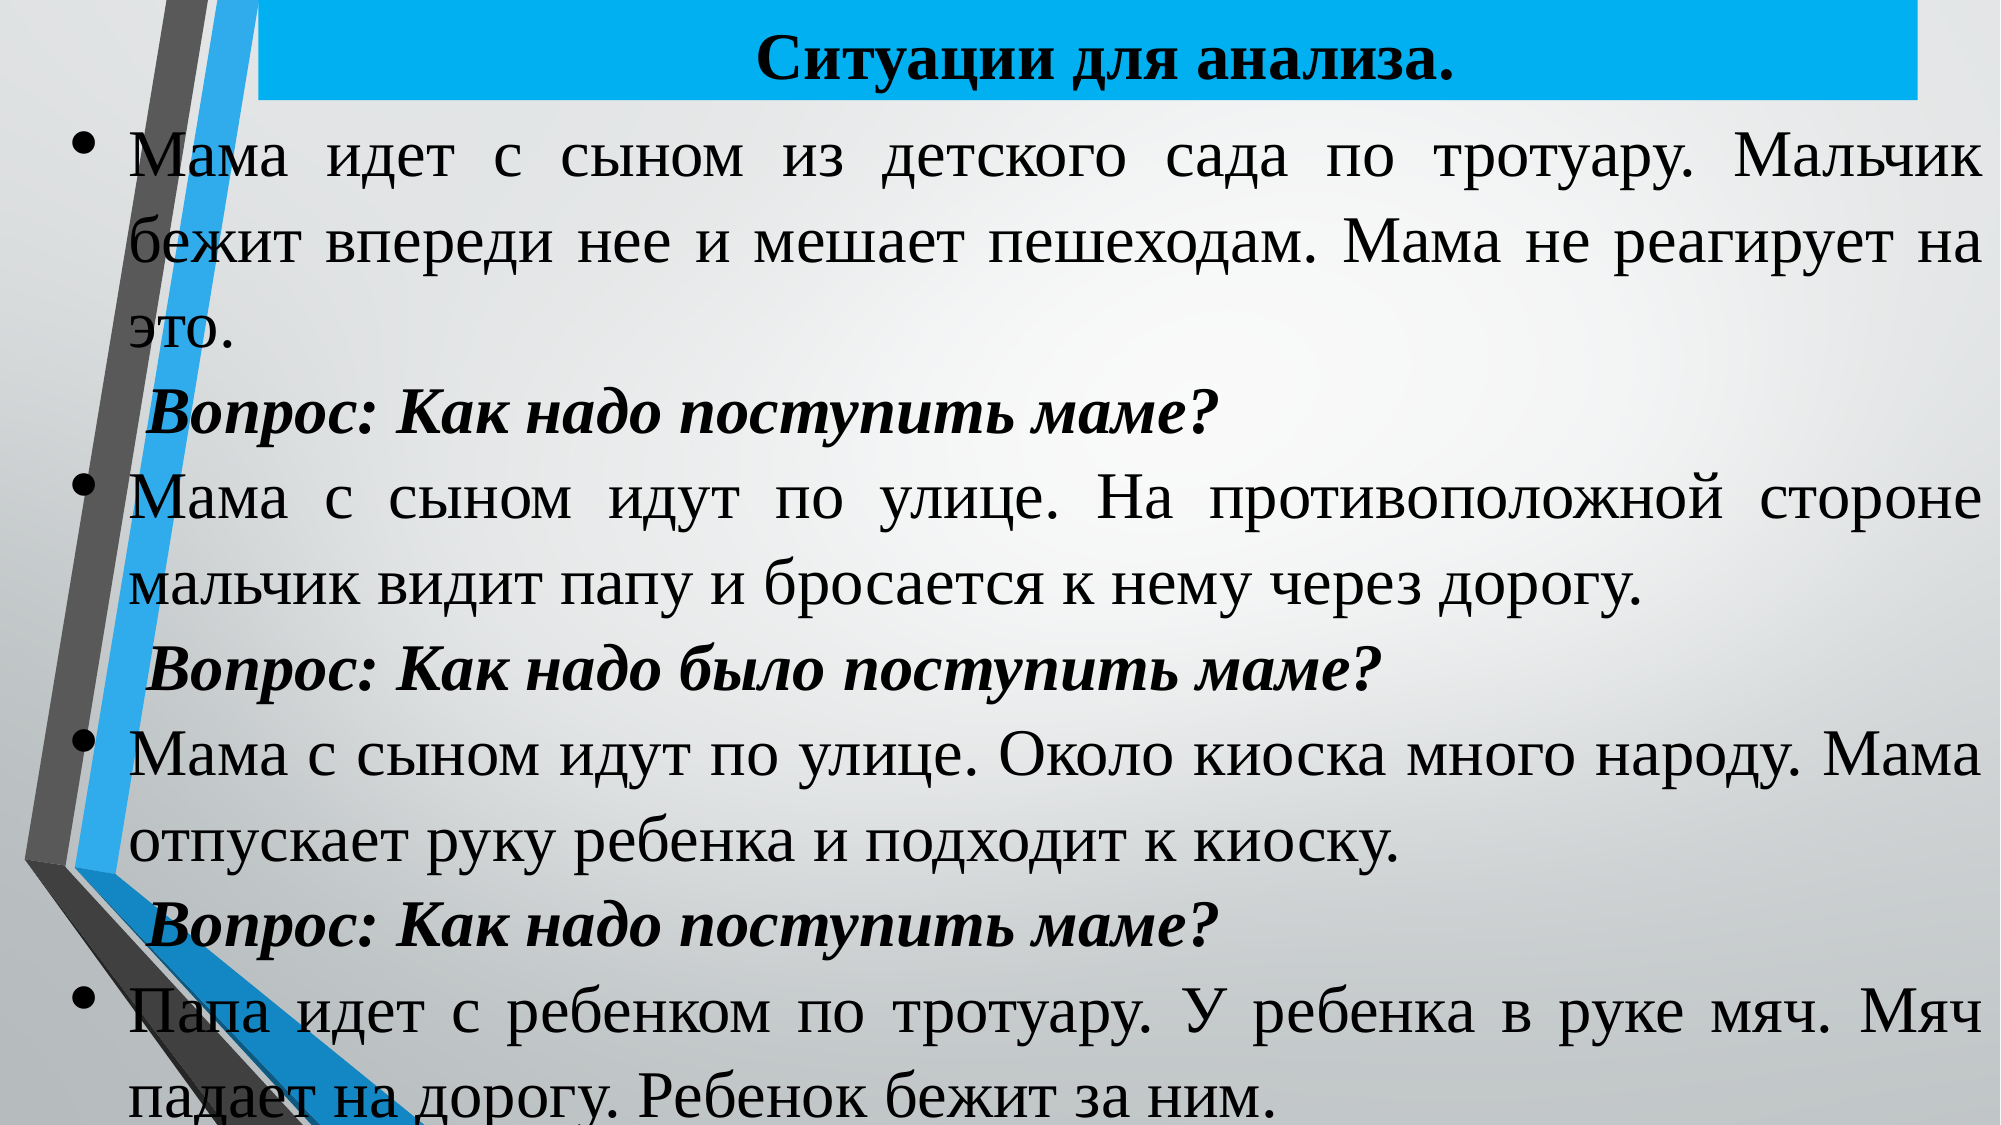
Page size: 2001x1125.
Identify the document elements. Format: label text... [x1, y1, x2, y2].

text_box Мама идет с сыном из детского сада по тротуару. Мальчик бежит впереди нее и мешает пешеходам. Мама не реагирует на это. Вопрос: Как надо поступить маме? Мама с сыном идут по улице. На противоположной стороне мальчик видит папу и бросается к нему через дорогу. Вопрос: Как надо было поступить маме? Мама с сыном идут по улице. Около киоска много народу. Мама отпускает руку ребенка и подходит к киоску. Вопрос: Как надо поступить маме? Папа идет с ребенком по тротуару. У ребенка в руке мяч. Мяч падает на дорогу. Ребенок бежит за ним. Вопрос: Как надо поступить папе? [57, 97, 2000, 1125]
text_box Ситуации для анализа. [258, 0, 1918, 97]
